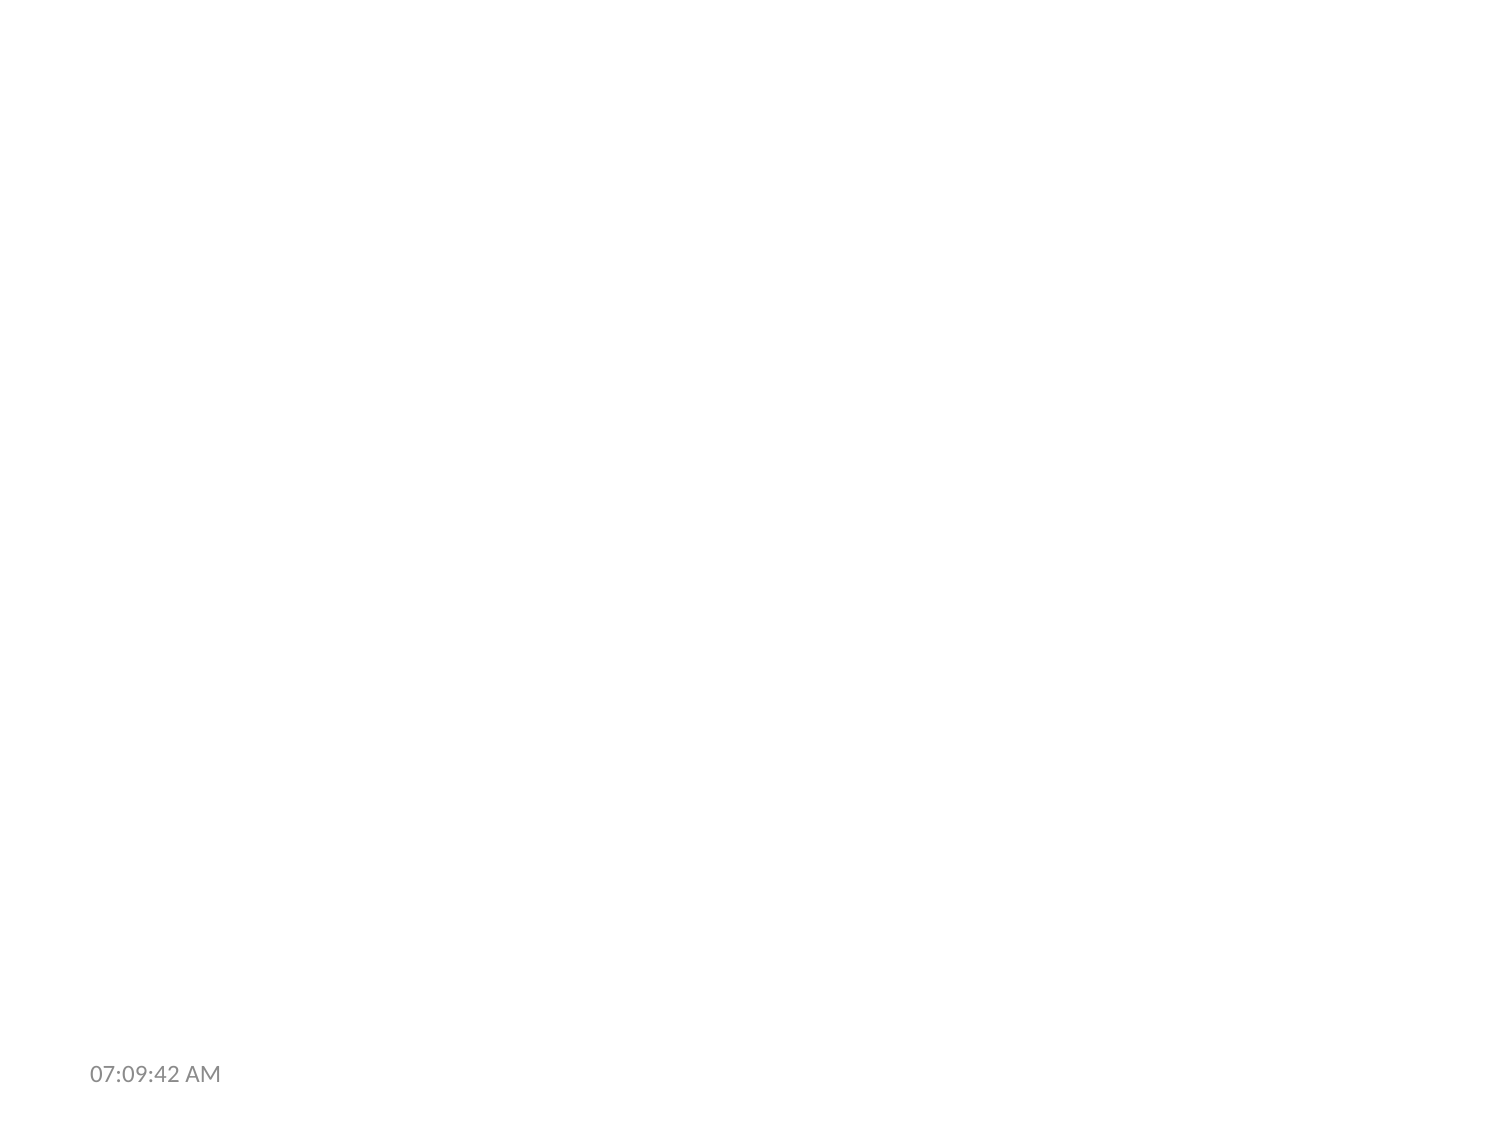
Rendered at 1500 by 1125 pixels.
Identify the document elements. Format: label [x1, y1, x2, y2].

slide_number [75, 1042, 425, 1103]
